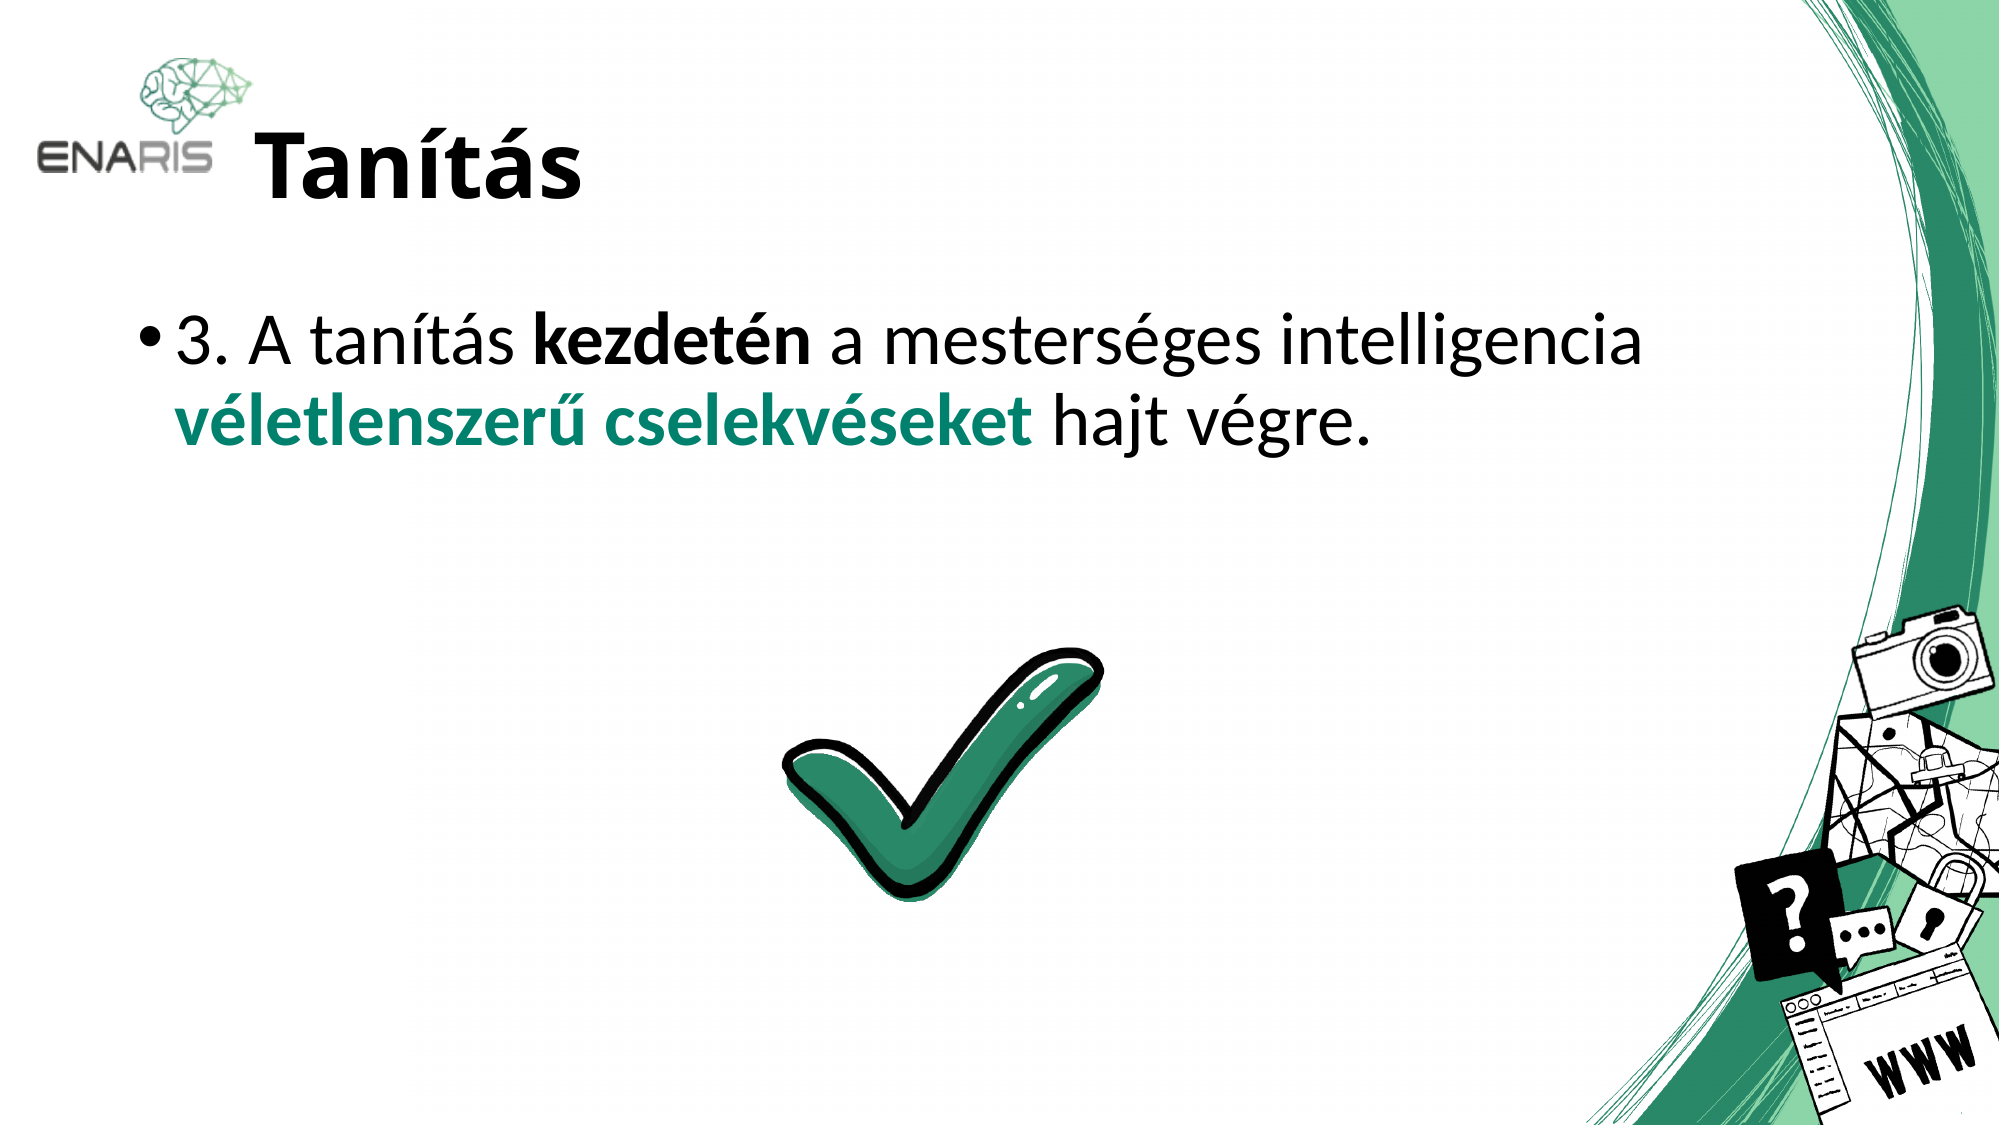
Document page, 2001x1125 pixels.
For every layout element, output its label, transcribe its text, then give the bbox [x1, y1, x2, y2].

list 3. A tanítás kezdetén a mesterséges intelligencia véletlenszerű cselekvéseket hajt végre. [137, 299, 1728, 1014]
picture [408, 0, 1999, 1125]
picture [37, 58, 254, 173]
title Tanítás [253, 59, 1863, 278]
